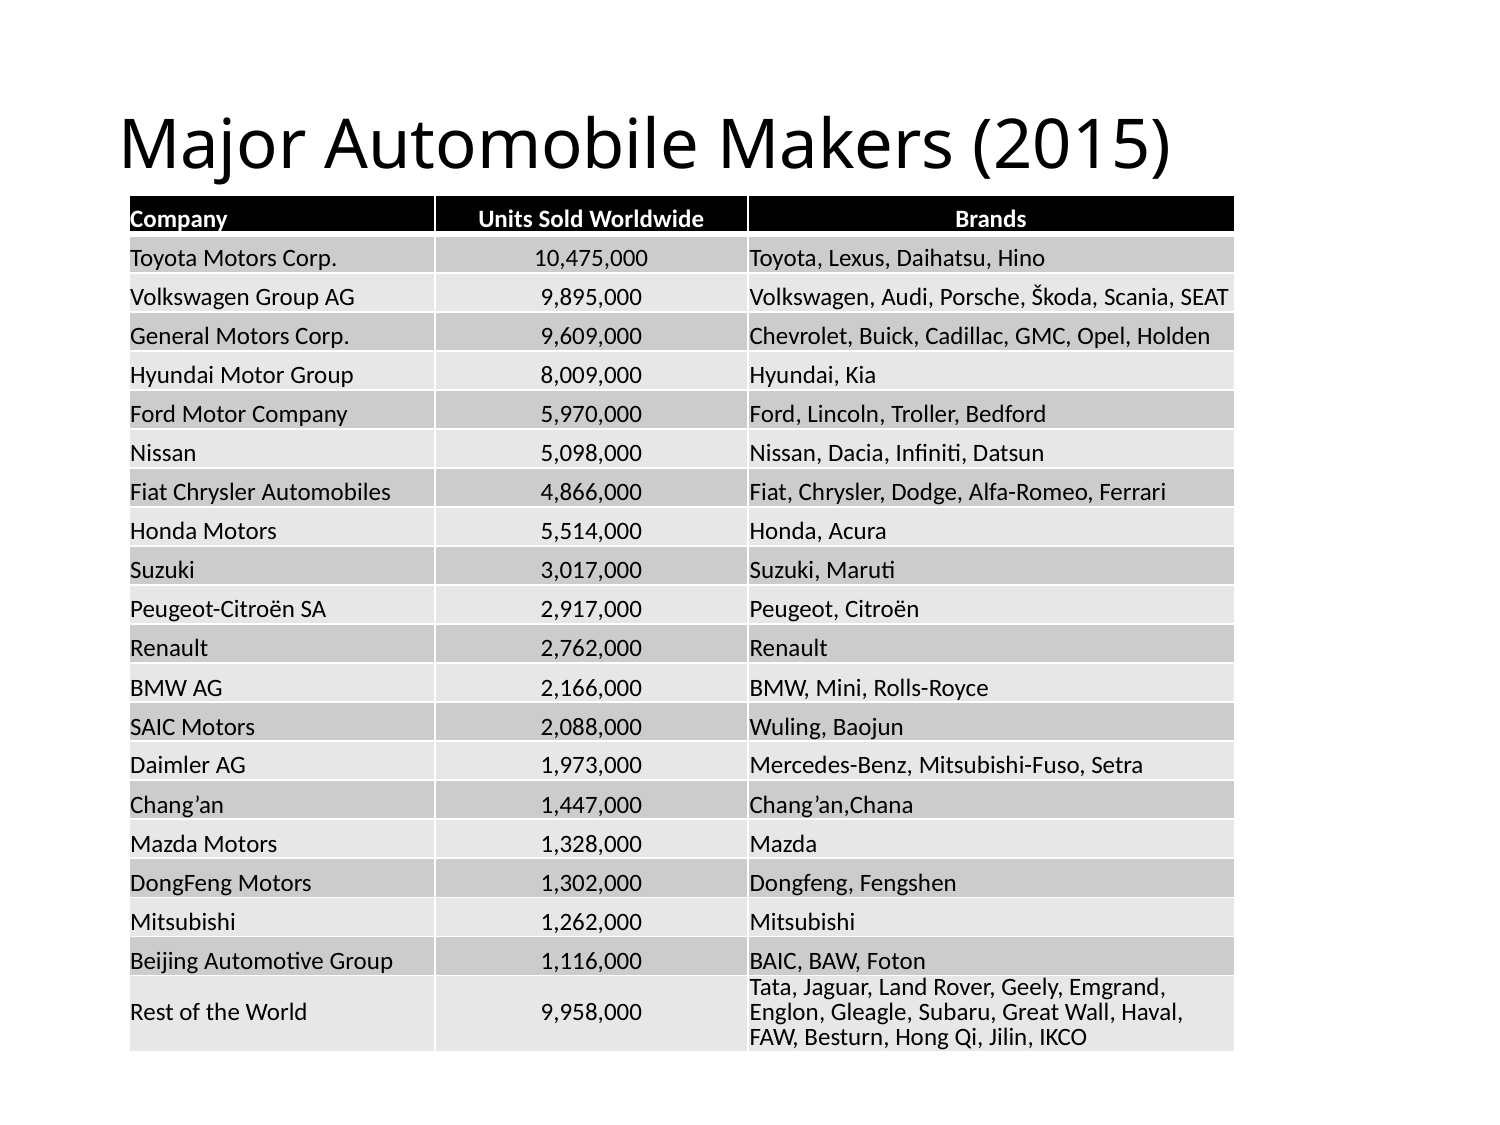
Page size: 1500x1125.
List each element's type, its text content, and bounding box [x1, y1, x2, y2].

table_cell Ford Motor Company [130, 391, 434, 428]
table_cell Rest of the World [130, 976, 434, 1051]
table_cell Chang’an [130, 781, 434, 818]
table_cell Volkswagen Group AG [130, 274, 434, 311]
table_cell Peugeot-Citroën SA [130, 586, 434, 623]
table_cell 5,970,000 [436, 391, 747, 428]
table_cell Toyota Motors Corp. [130, 237, 434, 272]
table_cell Fiat Chrysler Automobiles [130, 469, 434, 506]
table_cell 3,017,000 [436, 547, 747, 584]
table_cell 9,609,000 [436, 313, 747, 350]
table_cell Mercedes-Benz, Mitsubishi-Fuso, Setra [749, 742, 1234, 779]
table_cell Mazda Motors [130, 820, 434, 857]
table_cell Chevrolet, Buick, Cadillac, GMC, Opel, Holden [749, 313, 1234, 350]
table_cell 2,917,000 [436, 586, 747, 623]
table_cell Tata, Jaguar, Land Rover, Geely, Emgrand, Englon, Gleagle, Subaru, Great Wall, Haval, FAW, Besturn, Hong Qi, Jilin, IKCO [749, 976, 1234, 1051]
table_cell Mitsubishi [749, 898, 1234, 936]
table_cell Daimler AG [130, 742, 434, 779]
table_cell Beijing Automotive Group [130, 937, 434, 975]
table_cell Hyundai, Kia [749, 352, 1234, 389]
table_cell 5,514,000 [436, 508, 747, 545]
table_cell Renault [130, 625, 434, 662]
table_cell BAIC, BAW, Foton [749, 937, 1234, 975]
table_cell Suzuki [130, 547, 434, 584]
table_header Company [130, 196, 434, 231]
table_header Brands [749, 196, 1234, 231]
table_cell 2,762,000 [436, 625, 747, 662]
table_cell 8,009,000 [436, 352, 747, 389]
table_cell BMW, Mini, Rolls-Royce [749, 664, 1234, 701]
table_cell Suzuki, Maruti [749, 547, 1234, 584]
table_cell 9,958,000 [436, 976, 747, 1051]
table_cell Dongfeng, Fengshen [749, 859, 1234, 897]
table_cell Toyota, Lexus, Daihatsu, Hino [749, 237, 1234, 272]
table_cell 2,088,000 [436, 703, 747, 740]
table_cell 9,895,000 [436, 274, 747, 311]
table_cell 1,973,000 [436, 742, 747, 779]
table_cell 1,328,000 [436, 820, 747, 857]
table_cell Renault [749, 625, 1234, 662]
table_cell Mitsubishi [130, 898, 434, 936]
table_cell General Motors Corp. [130, 313, 434, 350]
table_cell 1,116,000 [436, 937, 747, 975]
table_cell 10,475,000 [436, 237, 747, 272]
table_cell Ford, Lincoln, Troller, Bedford [749, 391, 1234, 428]
table_cell Nissan [130, 430, 434, 467]
table_cell SAIC Motors [130, 703, 434, 740]
table_cell Honda, Acura [749, 508, 1234, 545]
table_cell 5,098,000 [436, 430, 747, 467]
table_cell BMW AG [130, 664, 434, 701]
table_cell Nissan, Dacia, Infiniti, Datsun [749, 430, 1234, 467]
table_cell 1,302,000 [436, 859, 747, 897]
table_cell 4,866,000 [436, 469, 747, 506]
table_cell Mazda [749, 820, 1234, 857]
table_cell Wuling, Baojun [749, 703, 1234, 740]
table_cell 2,166,000 [436, 664, 747, 701]
table_cell Hyundai Motor Group [130, 352, 434, 389]
table_cell DongFeng Motors [130, 859, 434, 897]
table_cell Peugeot, Citroën [749, 586, 1234, 623]
table_cell Chang’an,Chana [749, 781, 1234, 818]
table_cell 1,447,000 [436, 781, 747, 818]
title Major Automobile Makers (2015) [103, 59, 1397, 278]
table_cell 1,262,000 [436, 898, 747, 936]
table_cell Honda Motors [130, 508, 434, 545]
table_header Units Sold Worldwide [436, 196, 747, 231]
table_cell Volkswagen, Audi, Porsche, Škoda, Scania, SEAT [749, 274, 1234, 311]
table_cell Fiat, Chrysler, Dodge, Alfa-Romeo, Ferrari [749, 469, 1234, 506]
